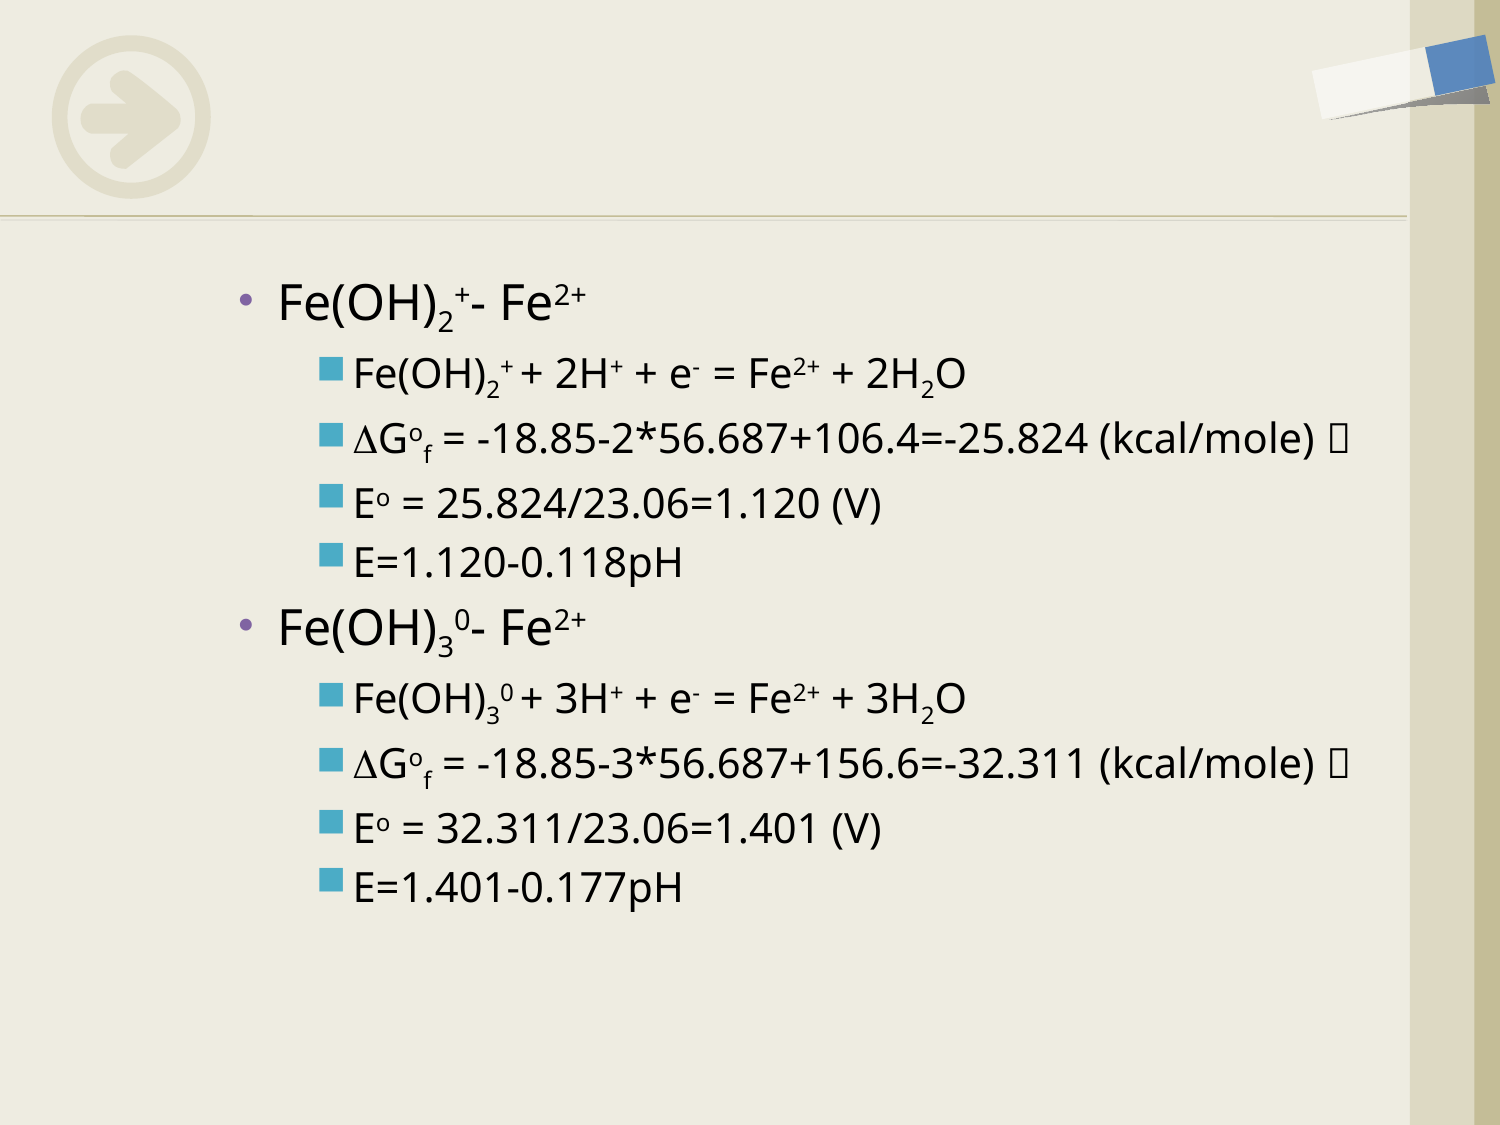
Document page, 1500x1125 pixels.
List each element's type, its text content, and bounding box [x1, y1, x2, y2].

list Fe(OH)2+- Fe2+ Fe(OH)2+ + 2H+ + e- = Fe2+ + 2H2O DGof = -18.85-2*56.687+106.4=-25.824 (kcal/mole)  Eo = 25.824/23.06=1.120 (V) E=1.120-0.118pH Fe(OH)30- Fe2+ Fe(OH)30 + 3H+ + e- = Fe2+ + 3H2O DGof = -18.85-3*56.687+156.6=-32.311 (kcal/mole)  Eo = 32.311/23.06=1.401 (V) E=1.401-0.177pH [75, 262, 1406, 1005]
